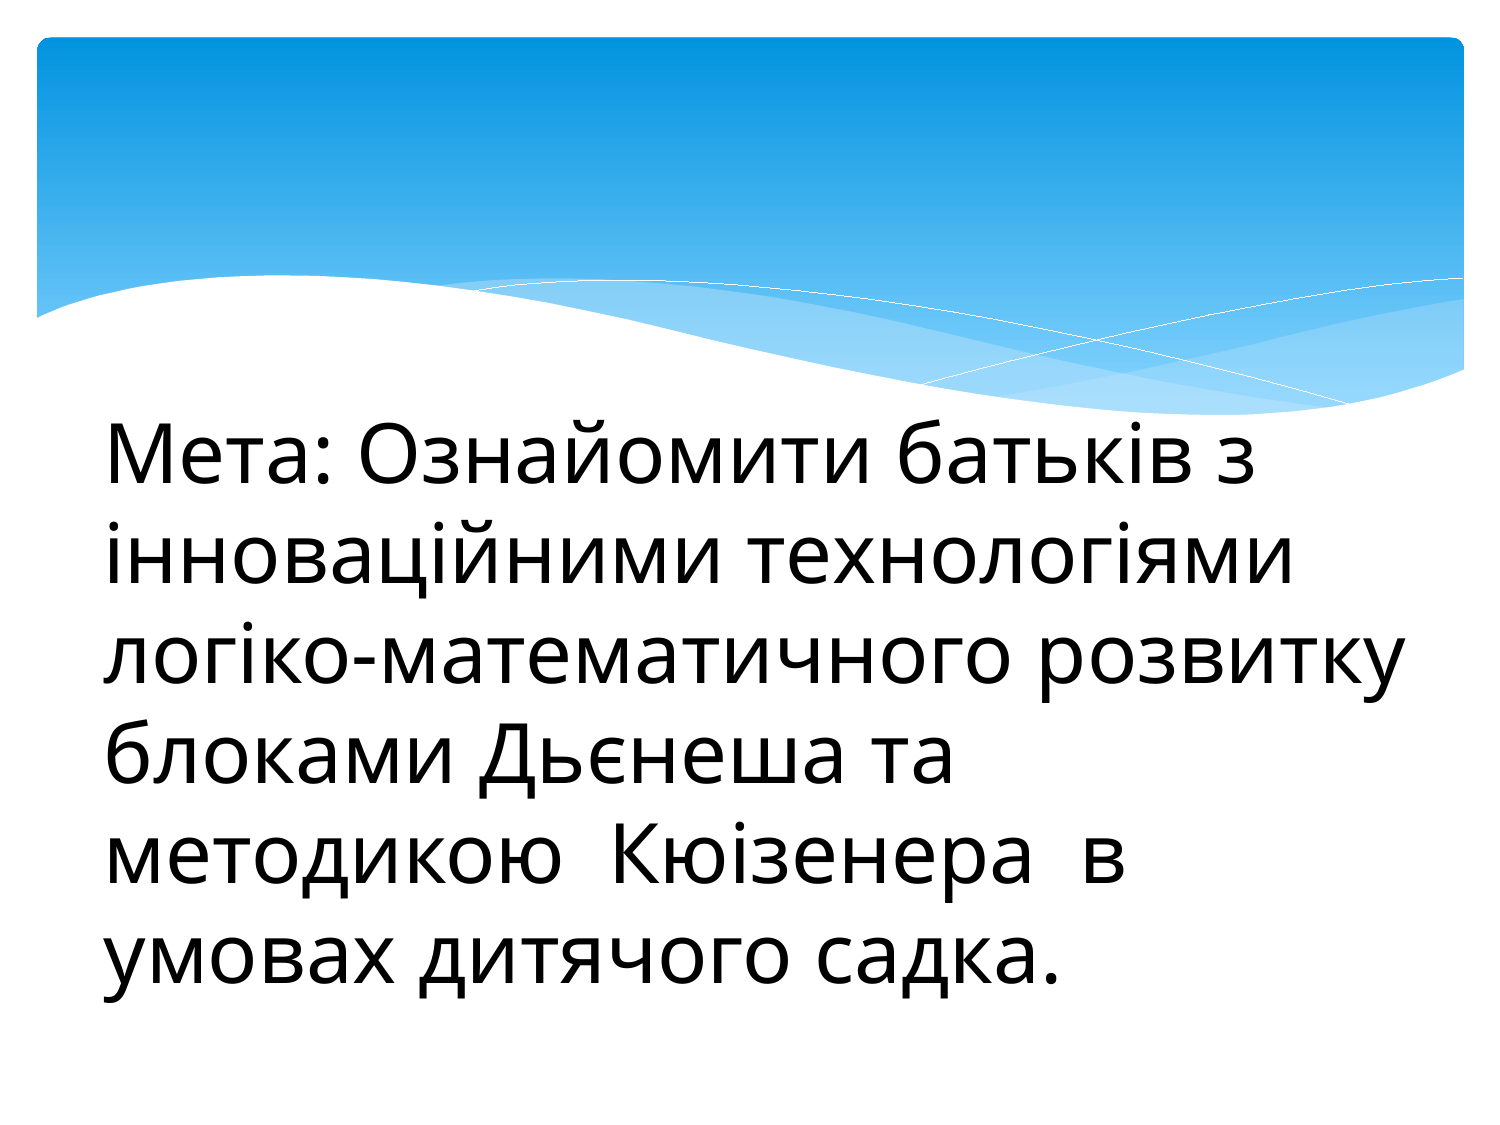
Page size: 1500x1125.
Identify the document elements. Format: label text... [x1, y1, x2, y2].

title Мета: Ознайомити батьків з інноваційними технологіями логіко-математичного розвитку блоками Дьєнеша та методикою Кюізенера в умовах дитячого садка. [88, 597, 1439, 804]
